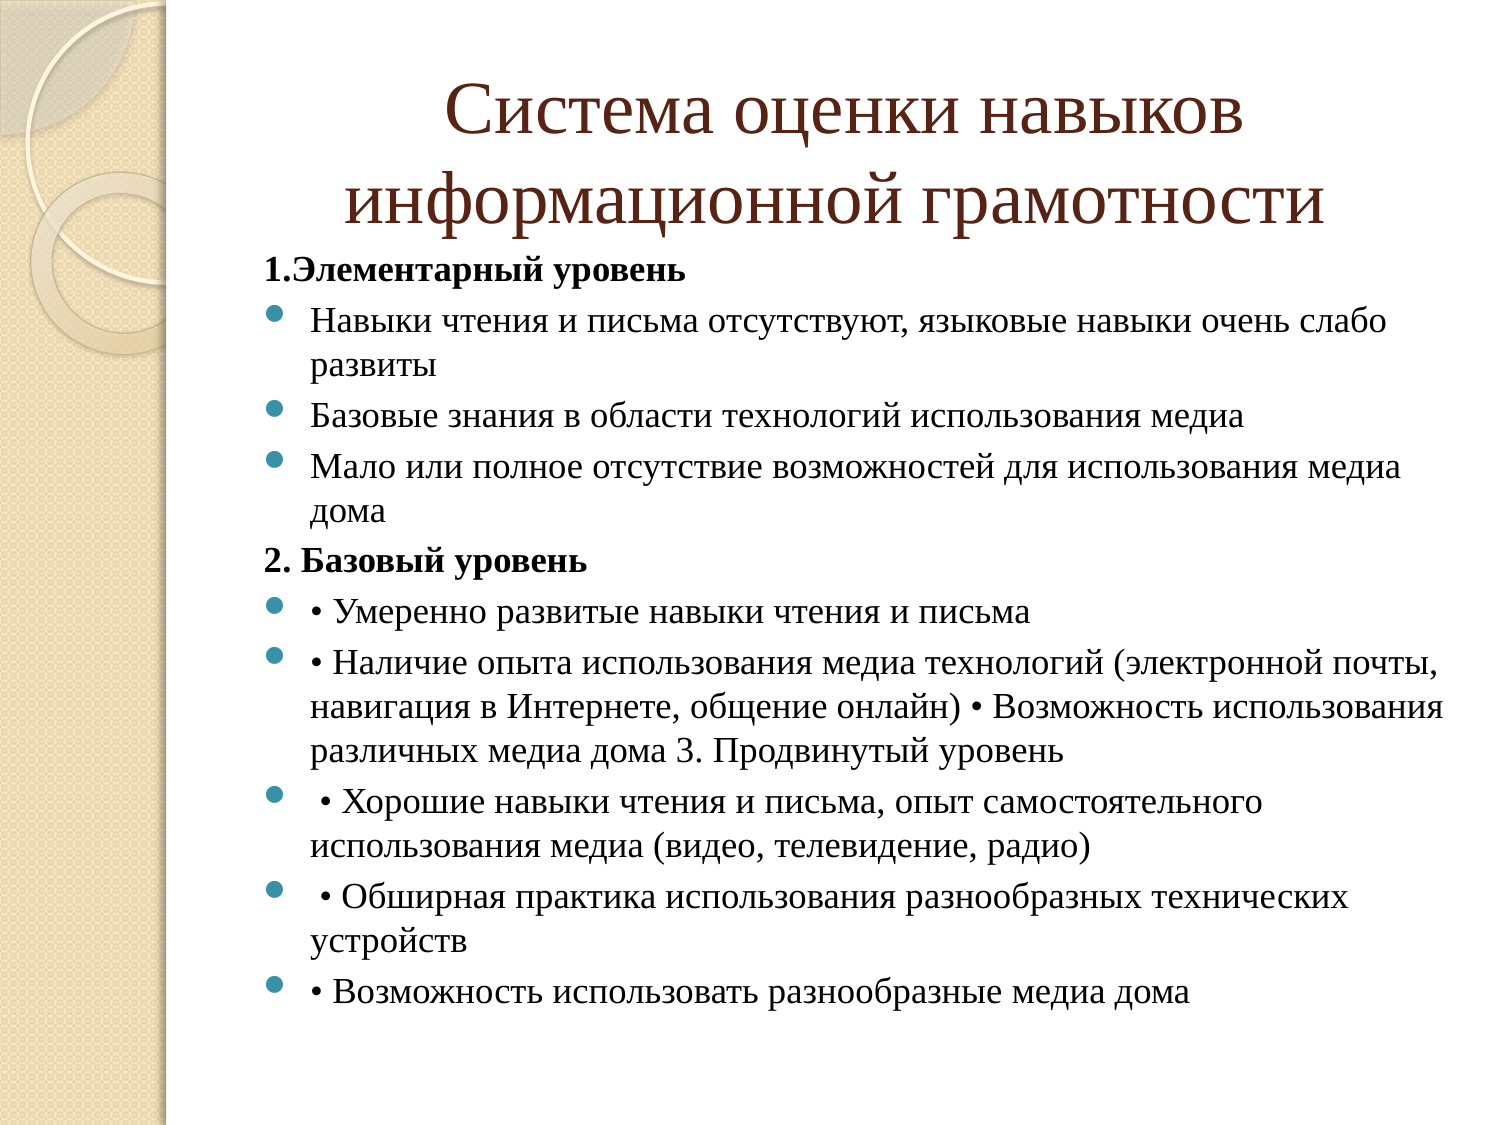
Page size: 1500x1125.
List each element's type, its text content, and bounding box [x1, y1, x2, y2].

list 1.Элементарный уровень Навыки чтения и письма отсутствуют, языковые навыки очень слабо развиты Базовые знания в области технологий использования медиа Мало или полное отсутствие возможностей для использования медиа дома 2. Базовый уровень • Умеренно развитые навыки чтения и письма • Наличие опыта использования медиа технологий (электронной почты, навигация в Интернете, общение онлайн) • Возможность использования различных медиа дома 3. Продвинутый уровень • Хорошие навыки чтения и письма, опыт самостоятельного использования медиа (видео, телевидение, радио) • Обширная практика использования разнообразных технических устройств • Возможность использовать разнообразные медиа дома [235, 237, 1466, 1025]
title Система оценки навыков информационной грамотности [230, 54, 1461, 243]
